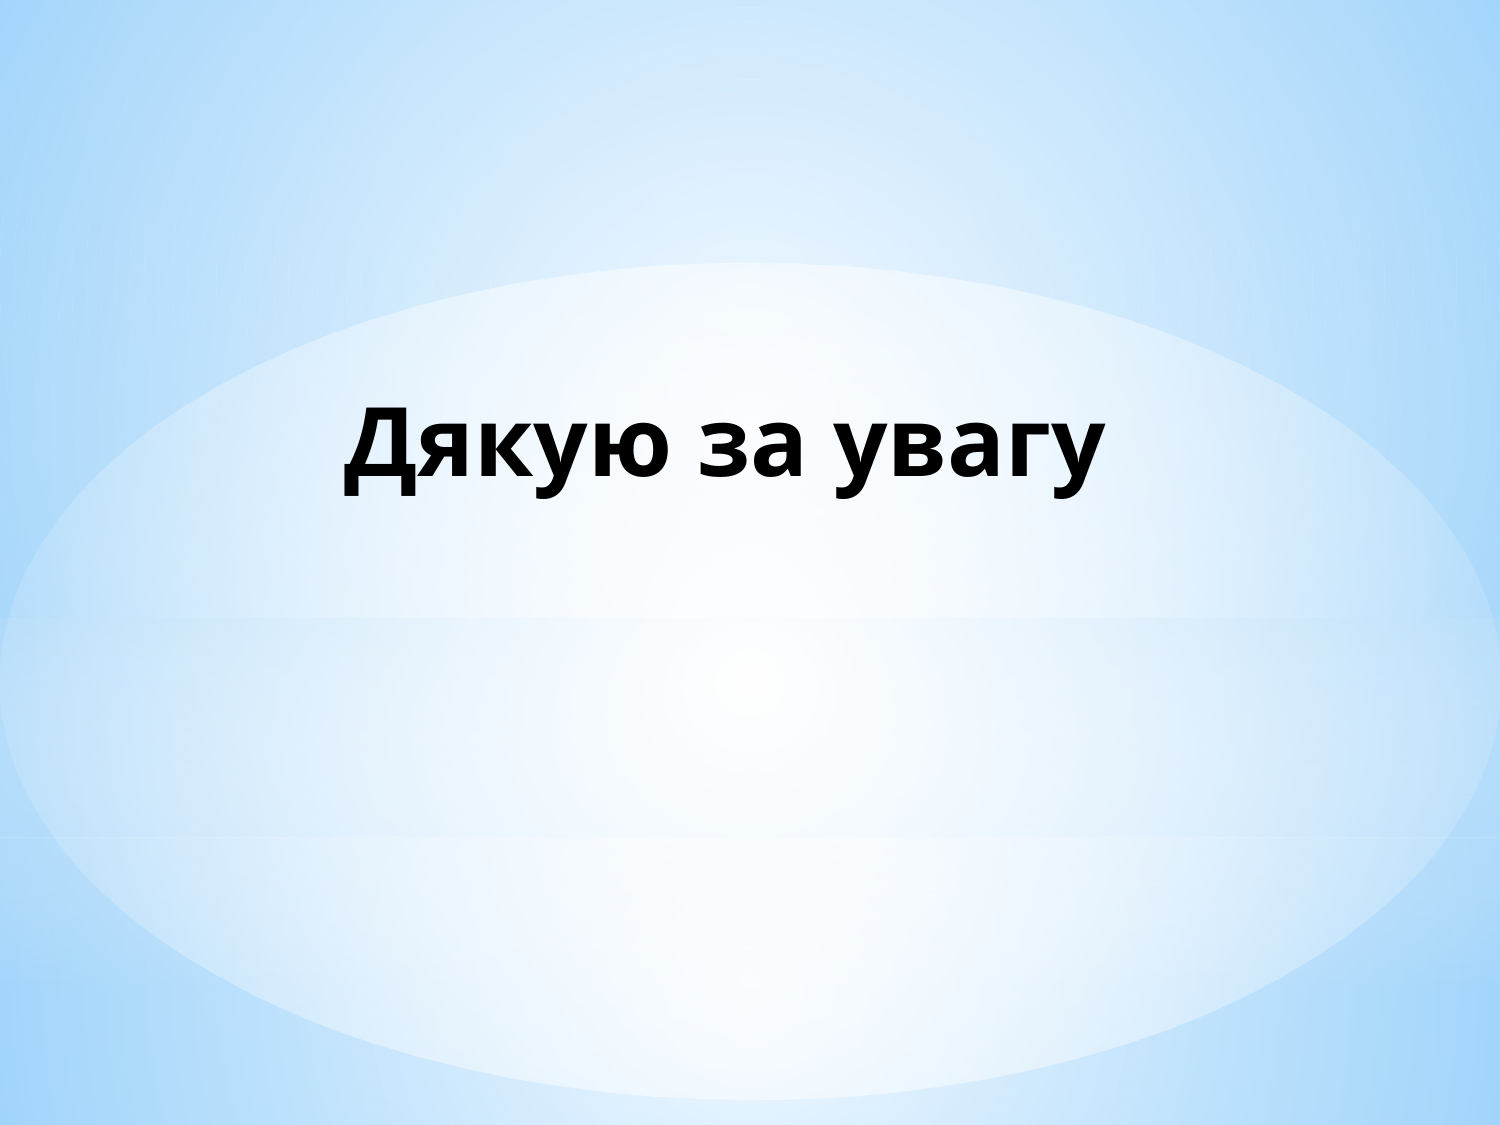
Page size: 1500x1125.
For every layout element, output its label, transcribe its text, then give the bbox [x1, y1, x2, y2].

title Дякую за увагу [53, 373, 1122, 561]
